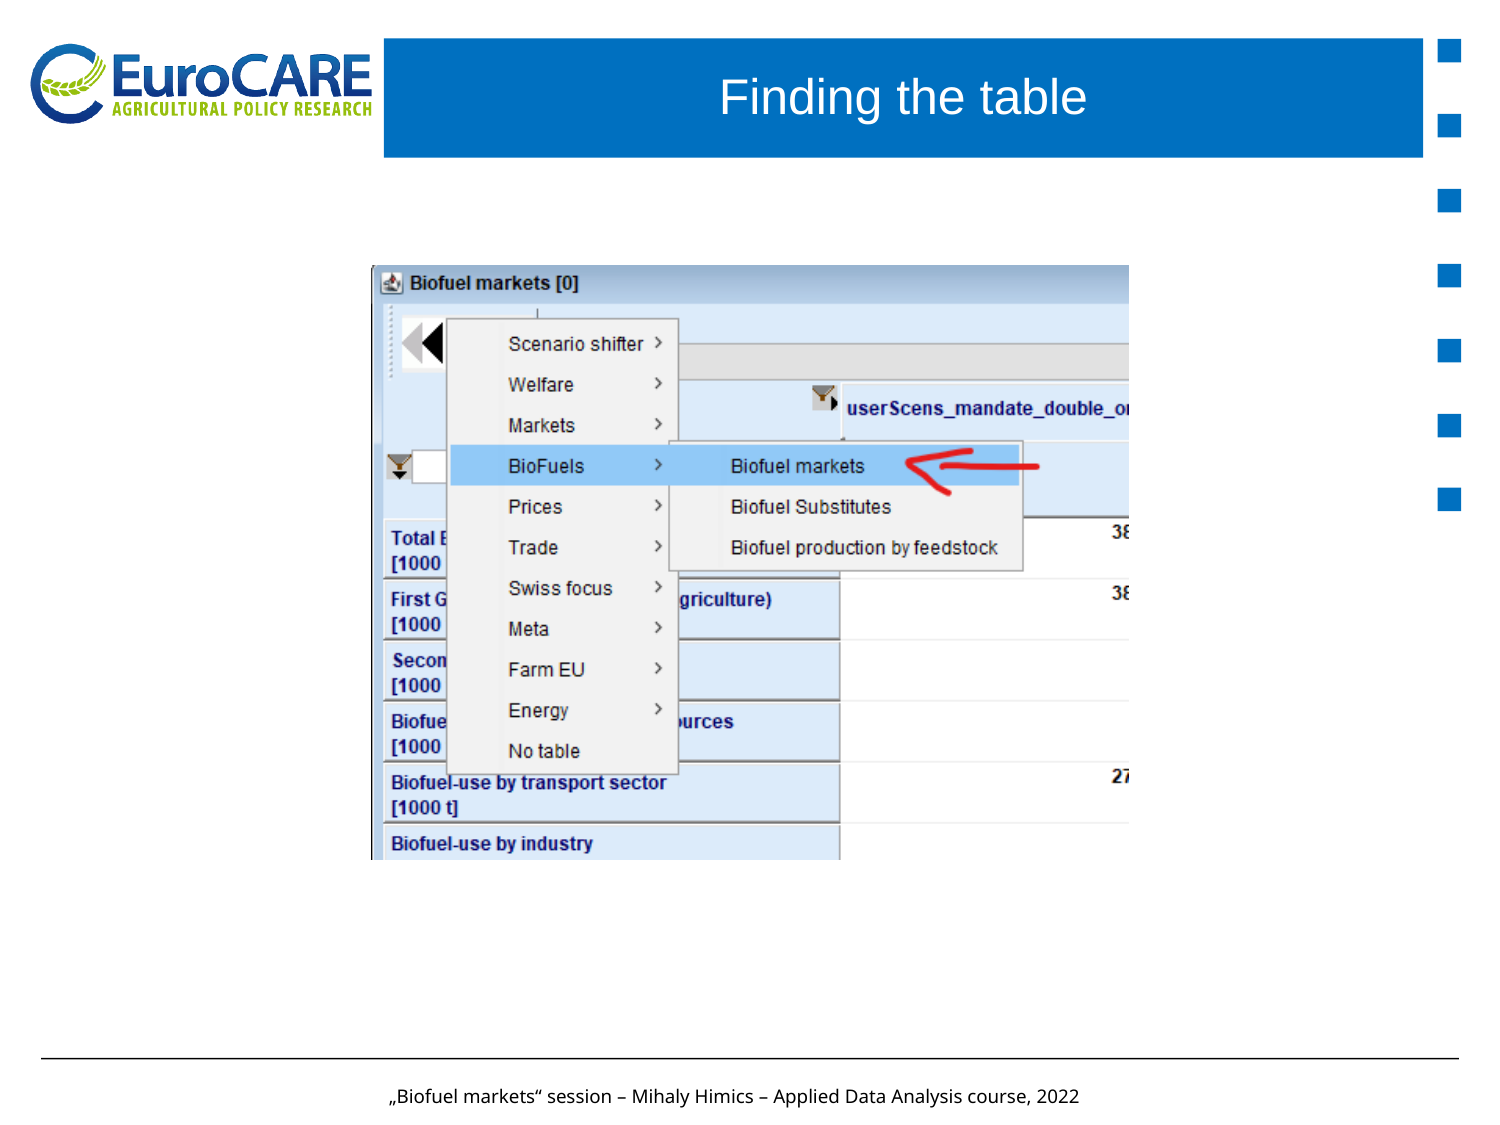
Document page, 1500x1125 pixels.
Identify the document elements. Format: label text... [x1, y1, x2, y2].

footer „Biofuel markets“ session – Mihaly Himics – Applied Data Analysis course, 2022 [24, 1071, 1444, 1108]
picture [30, 43, 372, 124]
picture [371, 265, 1129, 860]
title Finding the table [383, 38, 1424, 158]
